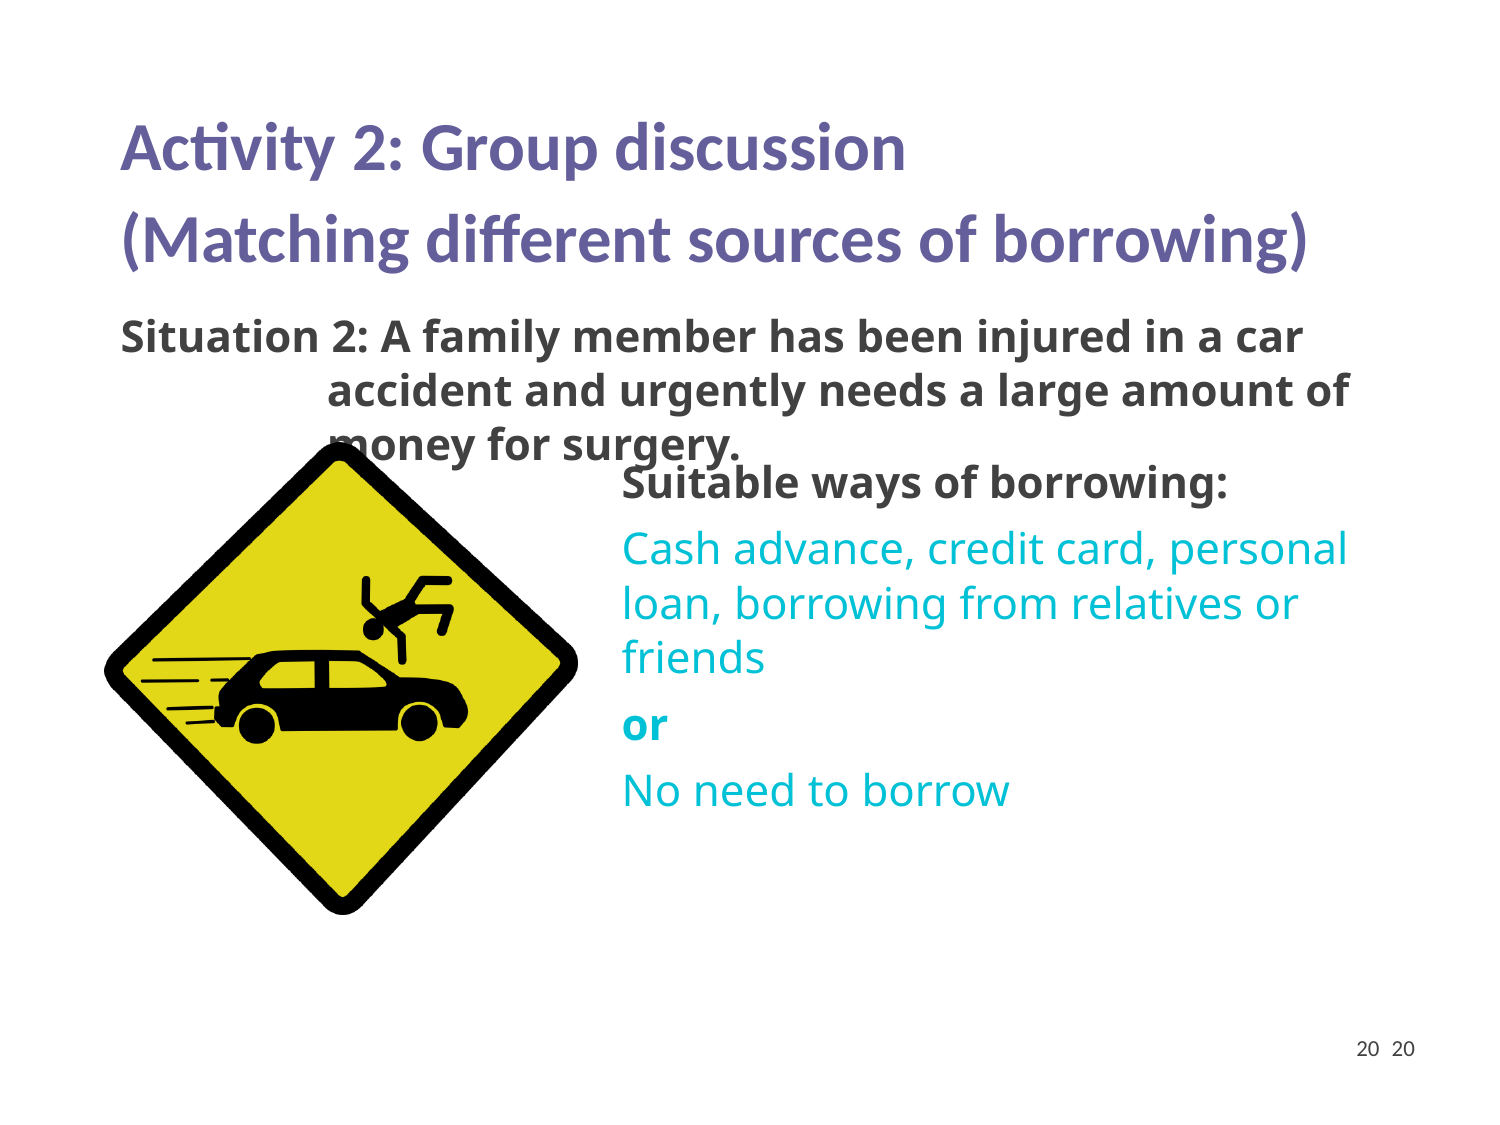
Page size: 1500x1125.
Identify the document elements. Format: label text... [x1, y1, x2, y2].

text_box 20 [1318, 1033, 1416, 1061]
list Situation 2: A family member has been injured in a car accident and urgently needs a large amount of money for surgery. [120, 306, 1381, 502]
list Activity 2: Group discussion (Matching different sources of borrowing) [119, 113, 1382, 269]
text_box Suitable ways of borrowing: Cash advance, credit card, personal loan, borrowing from relatives or friends or No need to borrow [611, 442, 1380, 893]
picture [104, 442, 579, 915]
